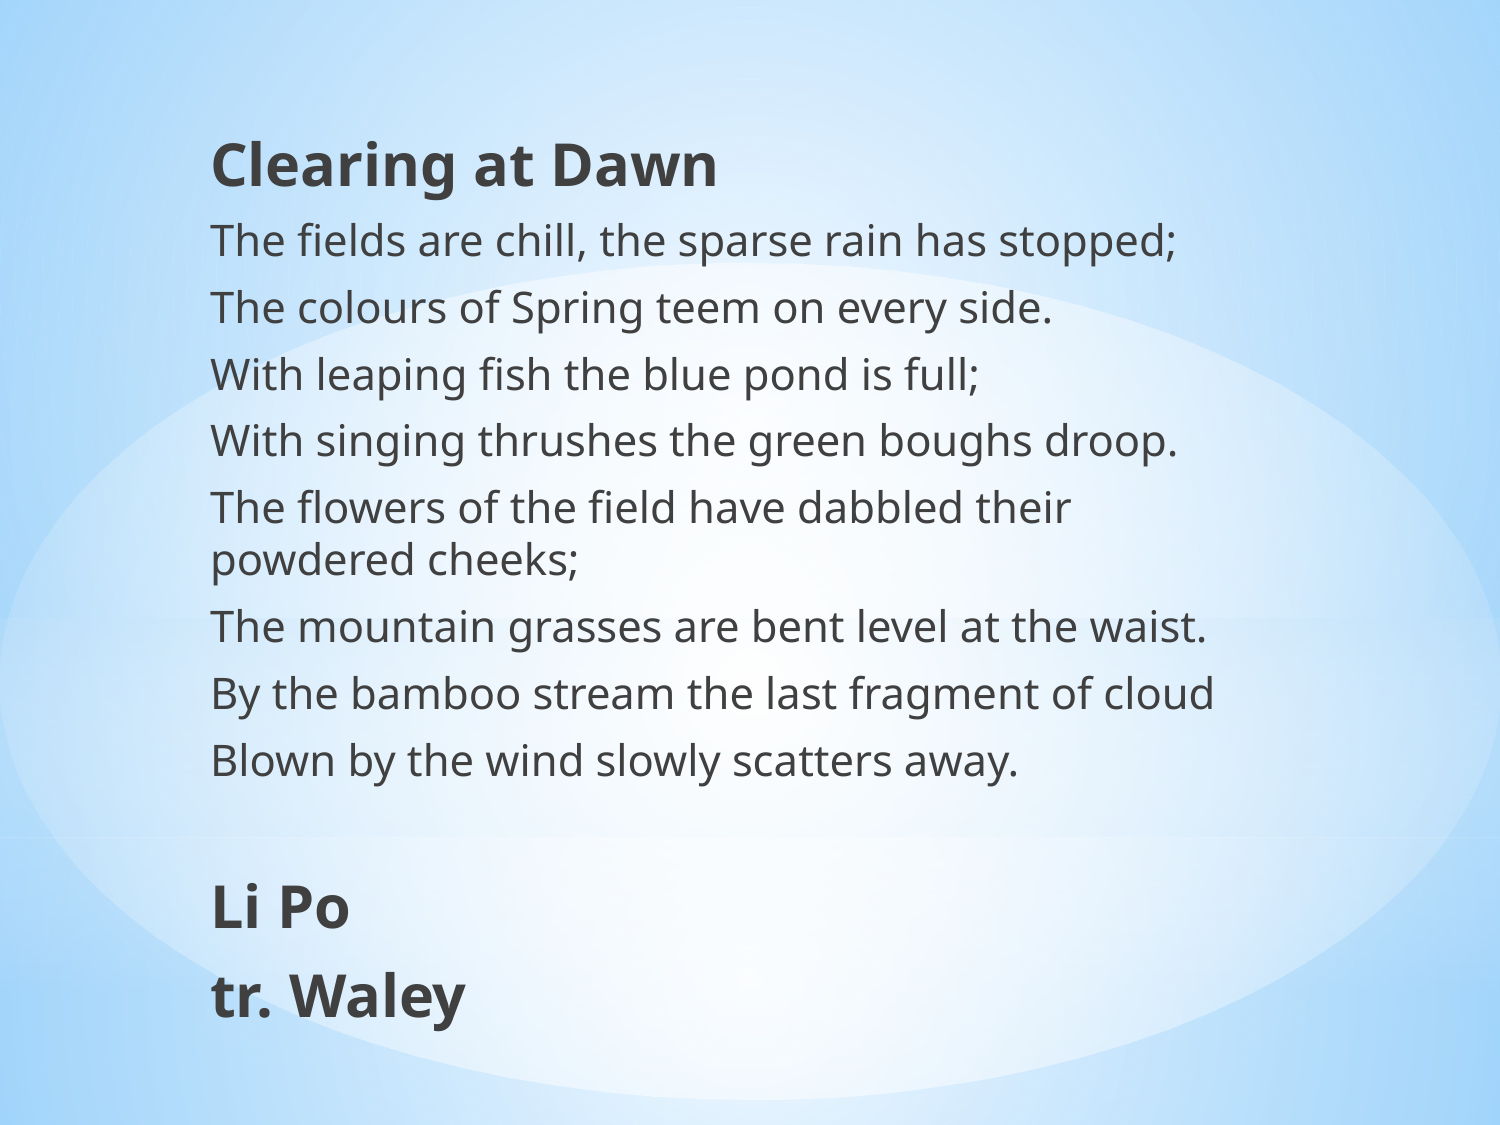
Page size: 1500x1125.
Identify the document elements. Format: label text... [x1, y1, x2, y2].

list Clearing at Dawn The fields are chill, the sparse rain has stopped; The colours of Spring teem on every side. With leaping fish the blue pond is full; With singing thrushes the green boughs droop. The flowers of the field have dabbled their powdered cheeks; The mountain grasses are bent level at the waist. By the bamboo stream the last fragment of cloud Blown by the wind slowly scatters away. Li Po tr. Waley [187, 120, 1238, 1075]
